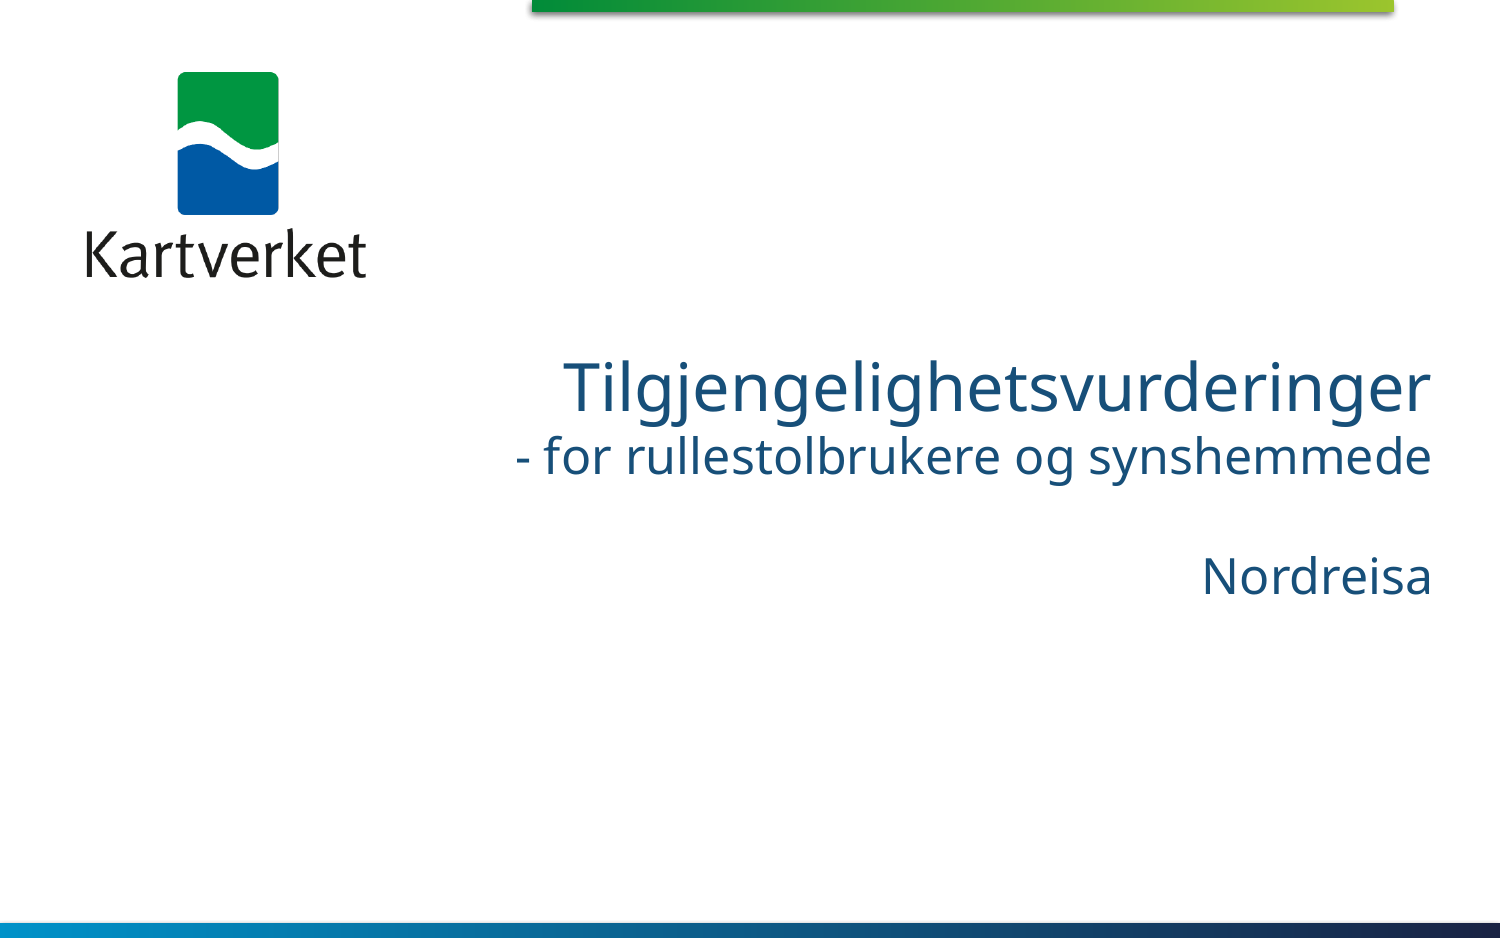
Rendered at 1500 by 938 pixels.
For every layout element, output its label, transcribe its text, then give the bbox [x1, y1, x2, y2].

text_box Tilgjengelighetsvurderinger - for rullestolbrukere og synshemmede Nordreisa [66, 337, 1449, 613]
